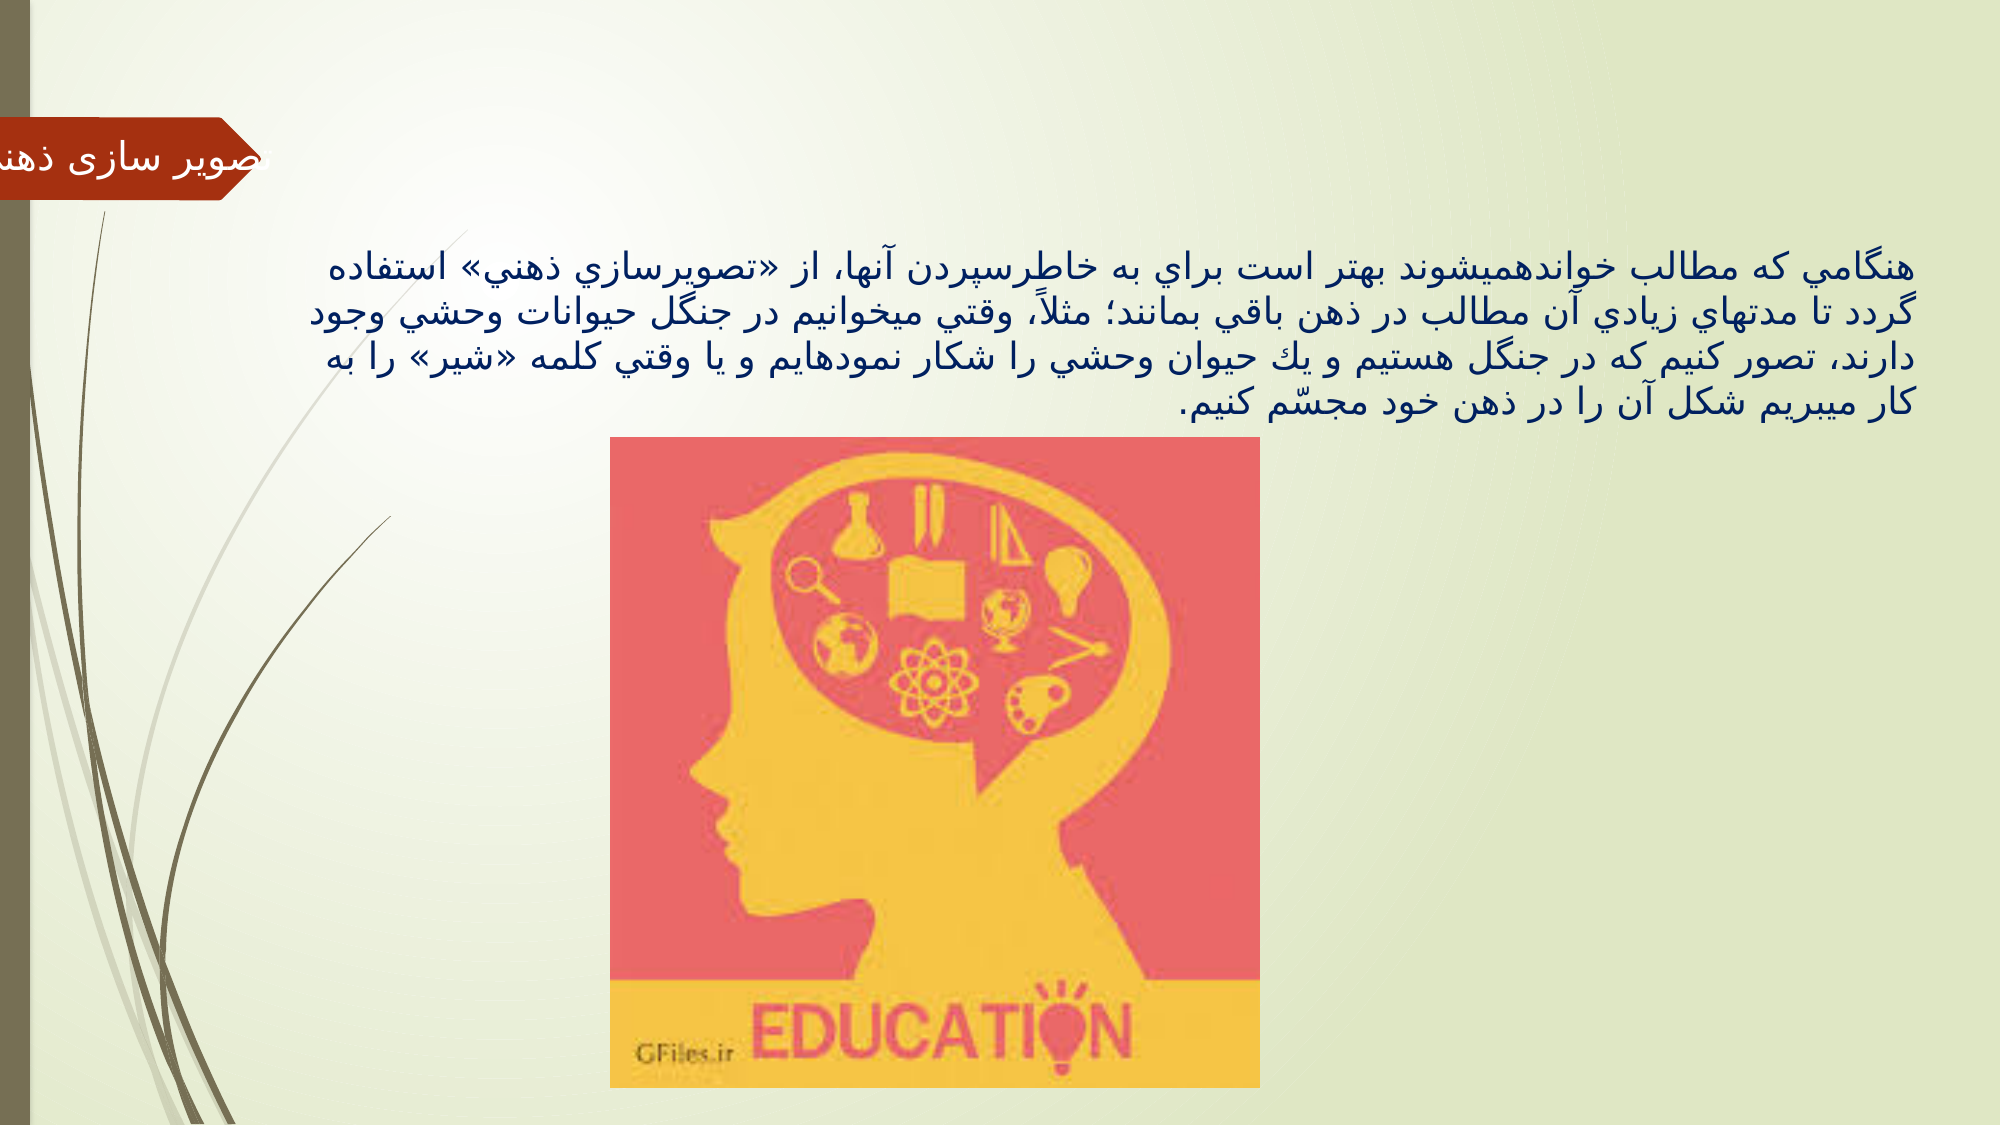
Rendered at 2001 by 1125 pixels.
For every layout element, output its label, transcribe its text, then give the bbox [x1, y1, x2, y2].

text_box تصویر سازی ذهنی [0, 123, 289, 233]
picture [609, 437, 1260, 1088]
text_box هنگامي كه مطالب خواندهمي‏شوند بهتر است براي به خاطرسپردن آنها، از «تصويرسازي ذهني» استفاده گردد تا مدت‏هاي زيادي آن مطالب در ذهن باقي بمانند؛ مثلاً، وقتي مي‏خوانيم در جنگل حيوانات وحشي وجود دارند، تصور كنيم كه در جنگل هستيم و يك حيوان وحشي را شكار نموده‏ايم و يا وقتي كلمه «شير» را به كار مي‏بريم شكل آن را در ذهن خود مجسّم كنيم. [265, 234, 1933, 430]
